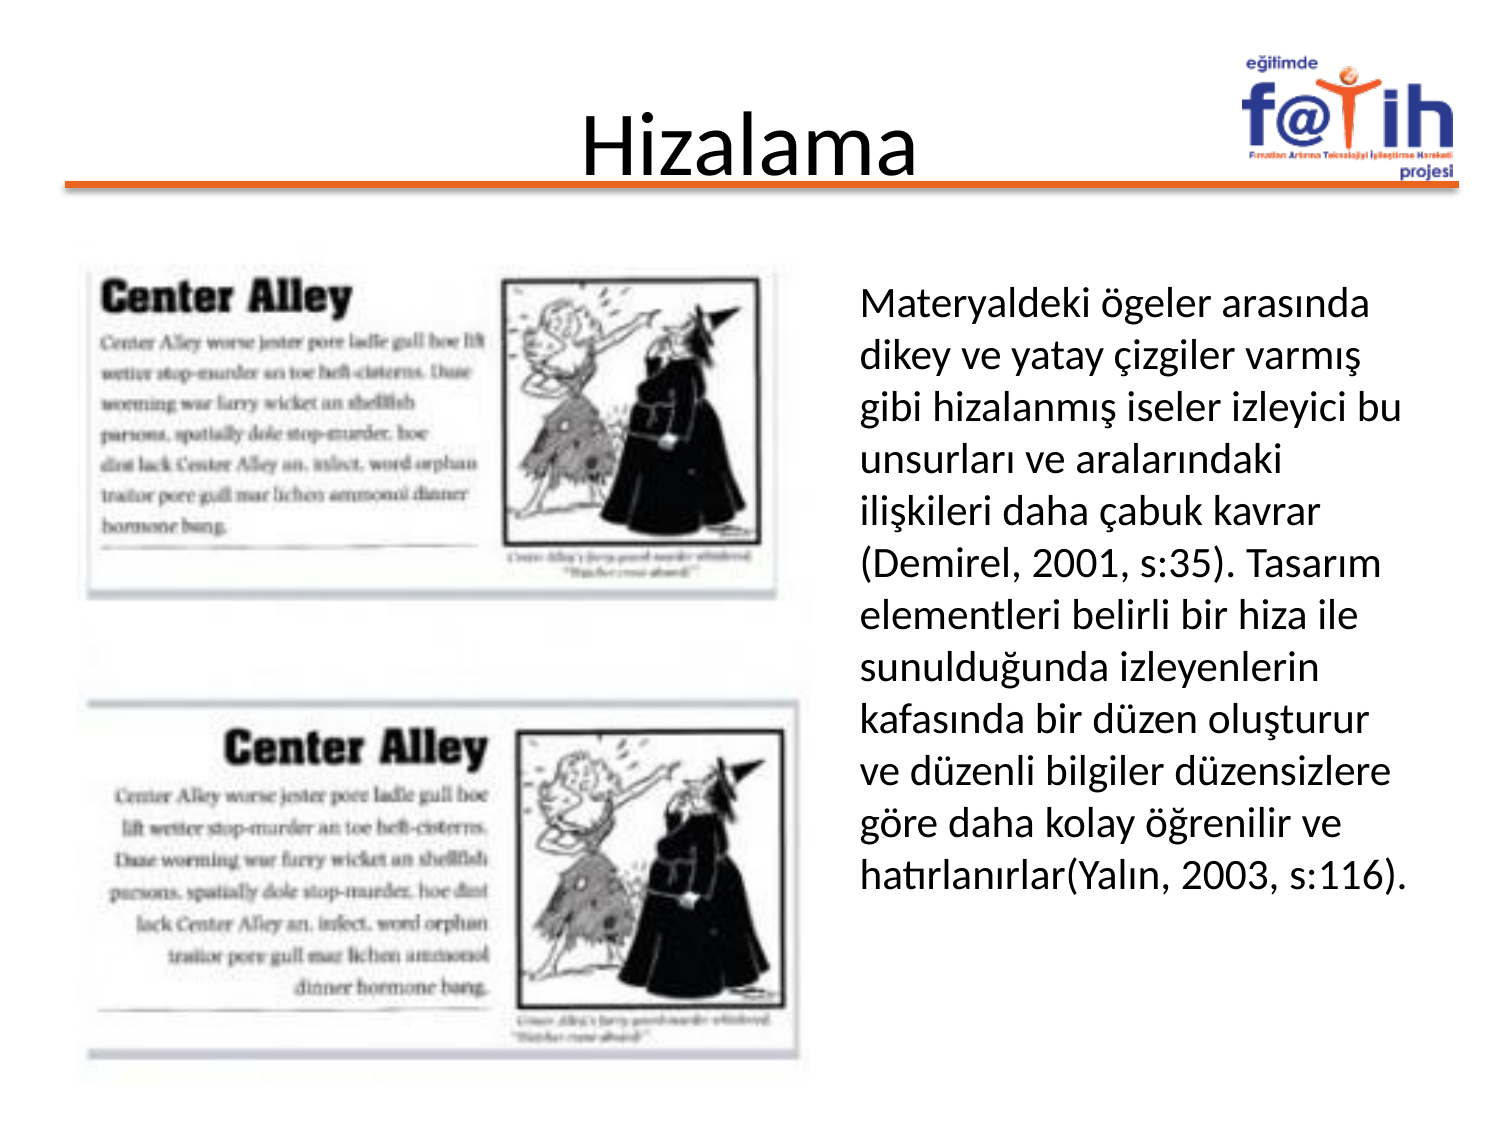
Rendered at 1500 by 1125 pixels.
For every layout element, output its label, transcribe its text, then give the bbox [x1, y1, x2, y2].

list Materyaldeki ögeler arasında dikey ve yatay çizgiler varmış gibi hizalanmış iseler izleyici bu unsurları ve aralarındaki ilişkileri daha çabuk kavrar (Demirel, 2001, s:35). Tasarım elementleri belirli bir hiza ile sunulduğunda izleyenlerin kafasında bir düzen oluşturur ve düzenli bilgiler düzensizlere göre daha kolay öğrenilir ve hatırlanırlar(Yalın, 2003, s:116). [844, 267, 1424, 1010]
picture [76, 243, 810, 1083]
picture [1425, 54, 1453, 182]
title Hizalama [75, 45, 1425, 233]
